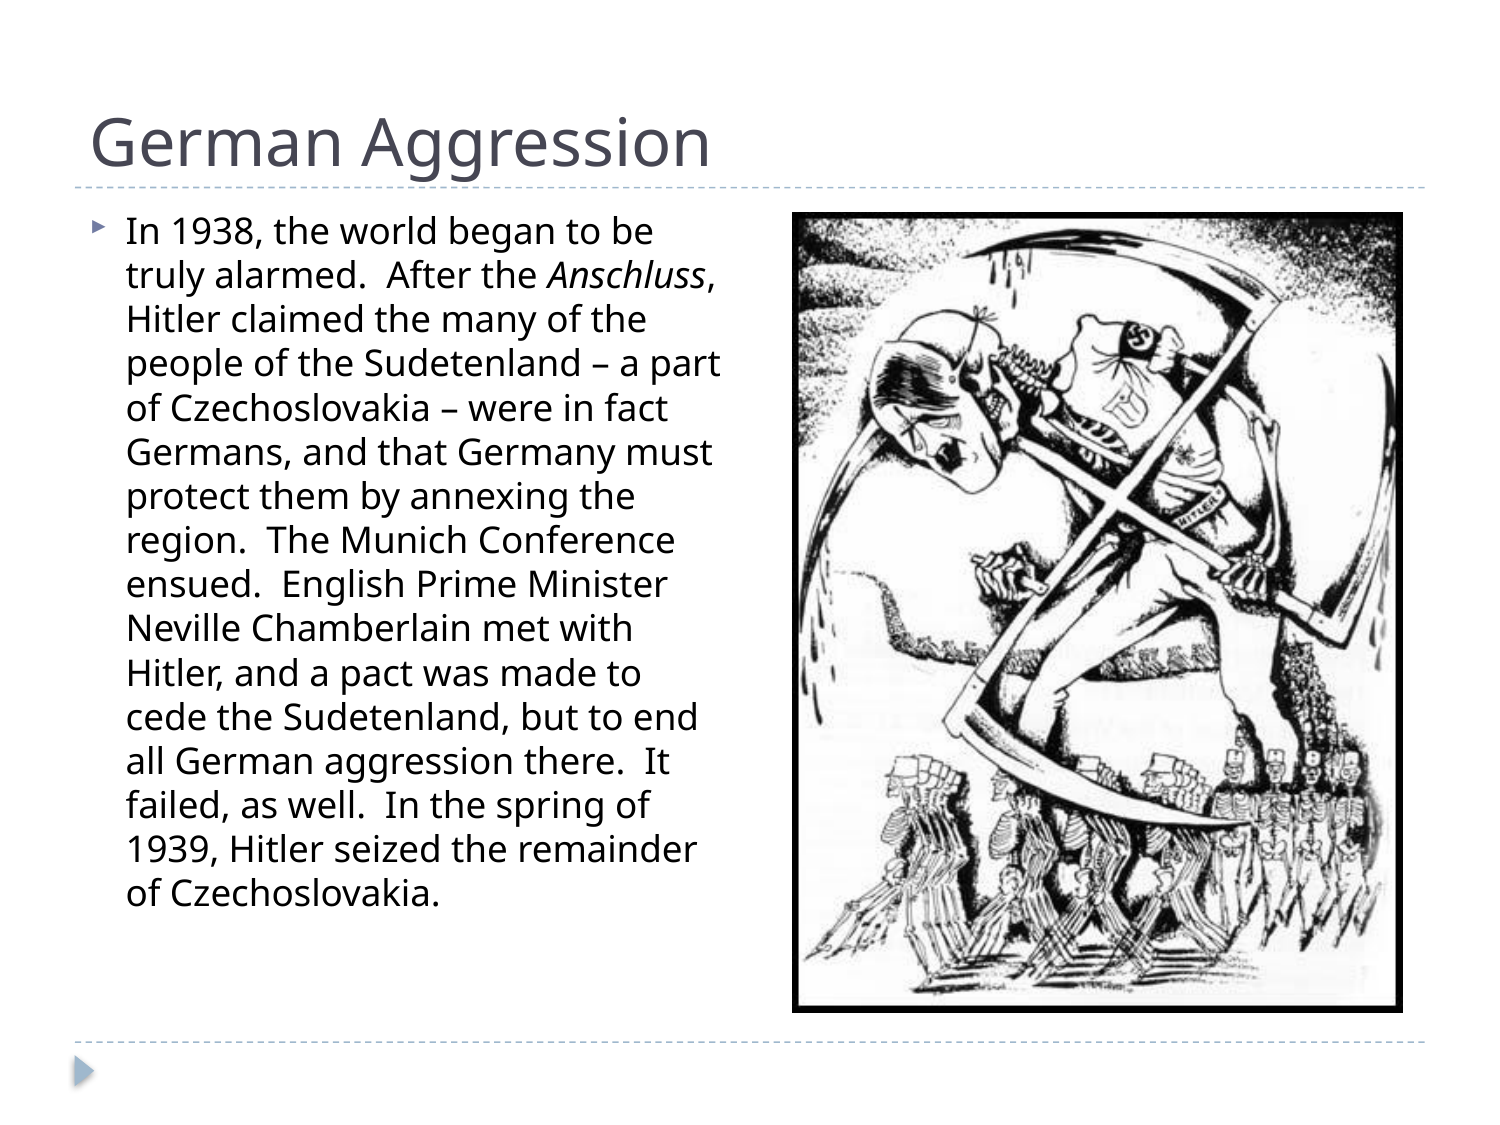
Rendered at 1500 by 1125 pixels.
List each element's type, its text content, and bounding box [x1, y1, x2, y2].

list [792, 212, 1403, 1013]
title German Aggression [75, 37, 1425, 188]
list In 1938, the world began to be truly alarmed. After the Anschluss, Hitler claimed the many of the people of the Sudetenland – a part of Czechoslovakia – were in fact Germans, and that Germany must protect them by annexing the region. The Munich Conference ensued. English Prime Minister Neville Chamberlain met with Hitler, and a pact was made to cede the Sudetenland, but to end all German aggression there. It failed, as well. In the spring of 1939, Hitler seized the remainder of Czechoslovakia. [75, 200, 738, 1010]
